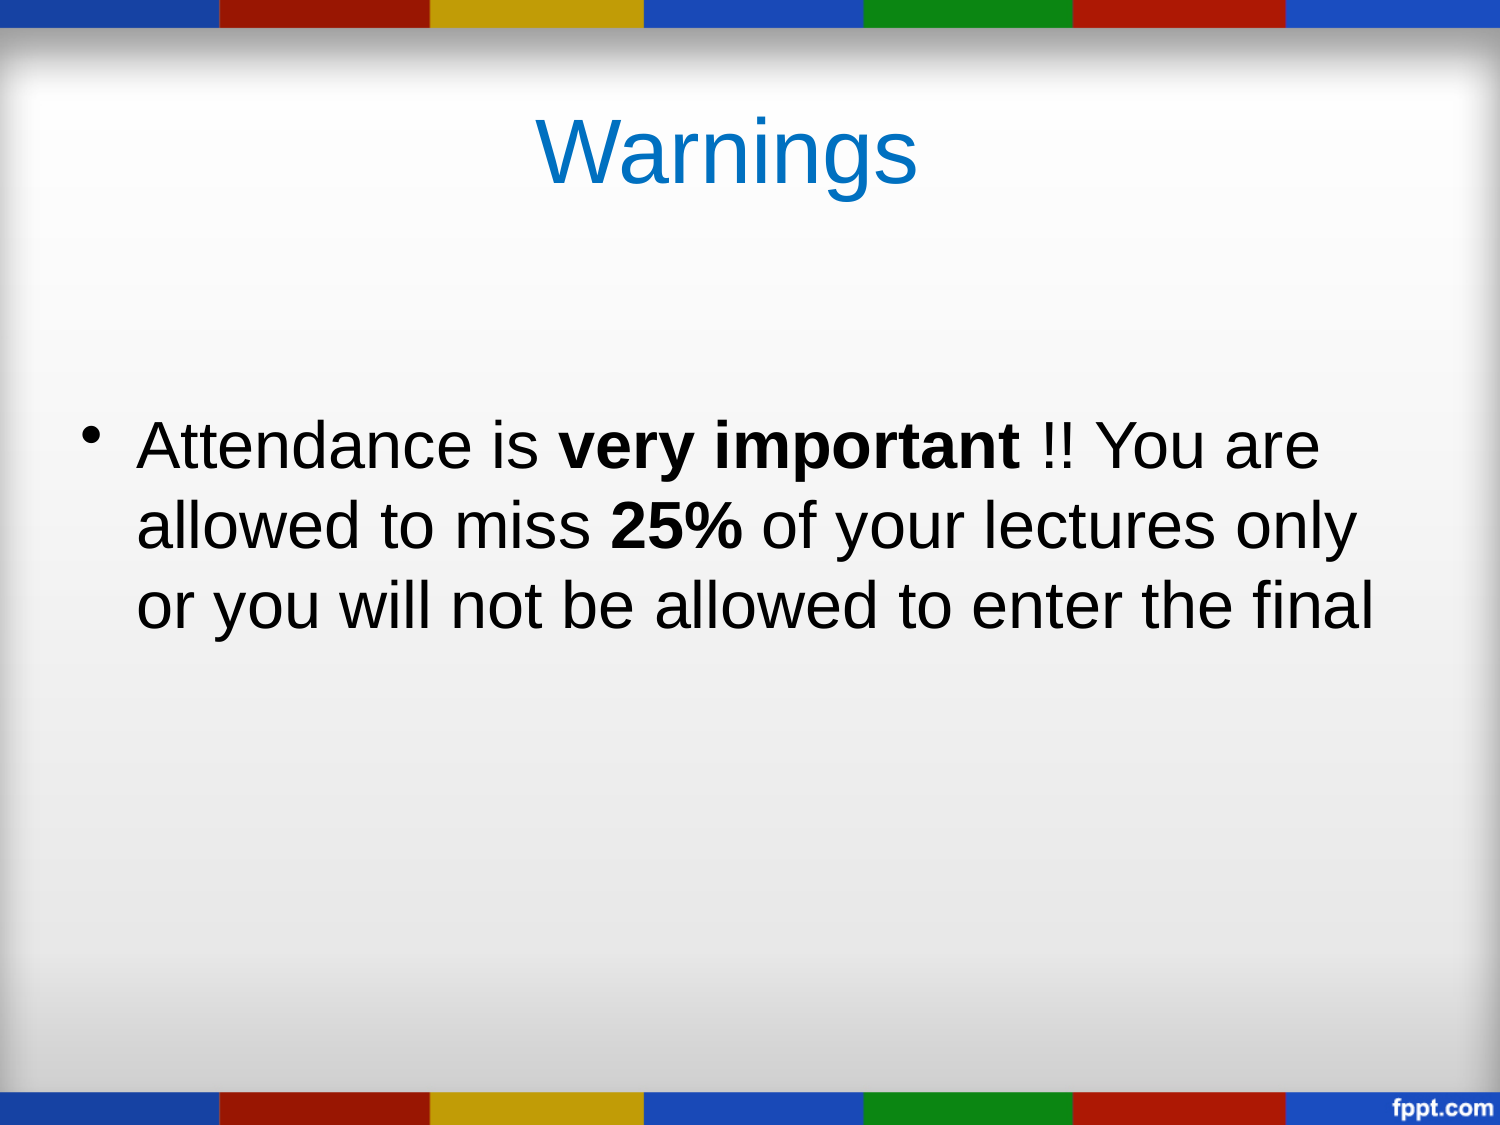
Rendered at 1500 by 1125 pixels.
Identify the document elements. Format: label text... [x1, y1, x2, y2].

picture [0, 0, 1500, 1125]
list Attendance is very important !! You are allowed to miss 25% of your lectures only or you will not be allowed to enter the final [64, 207, 1416, 1012]
title Warnings [52, 66, 1404, 228]
